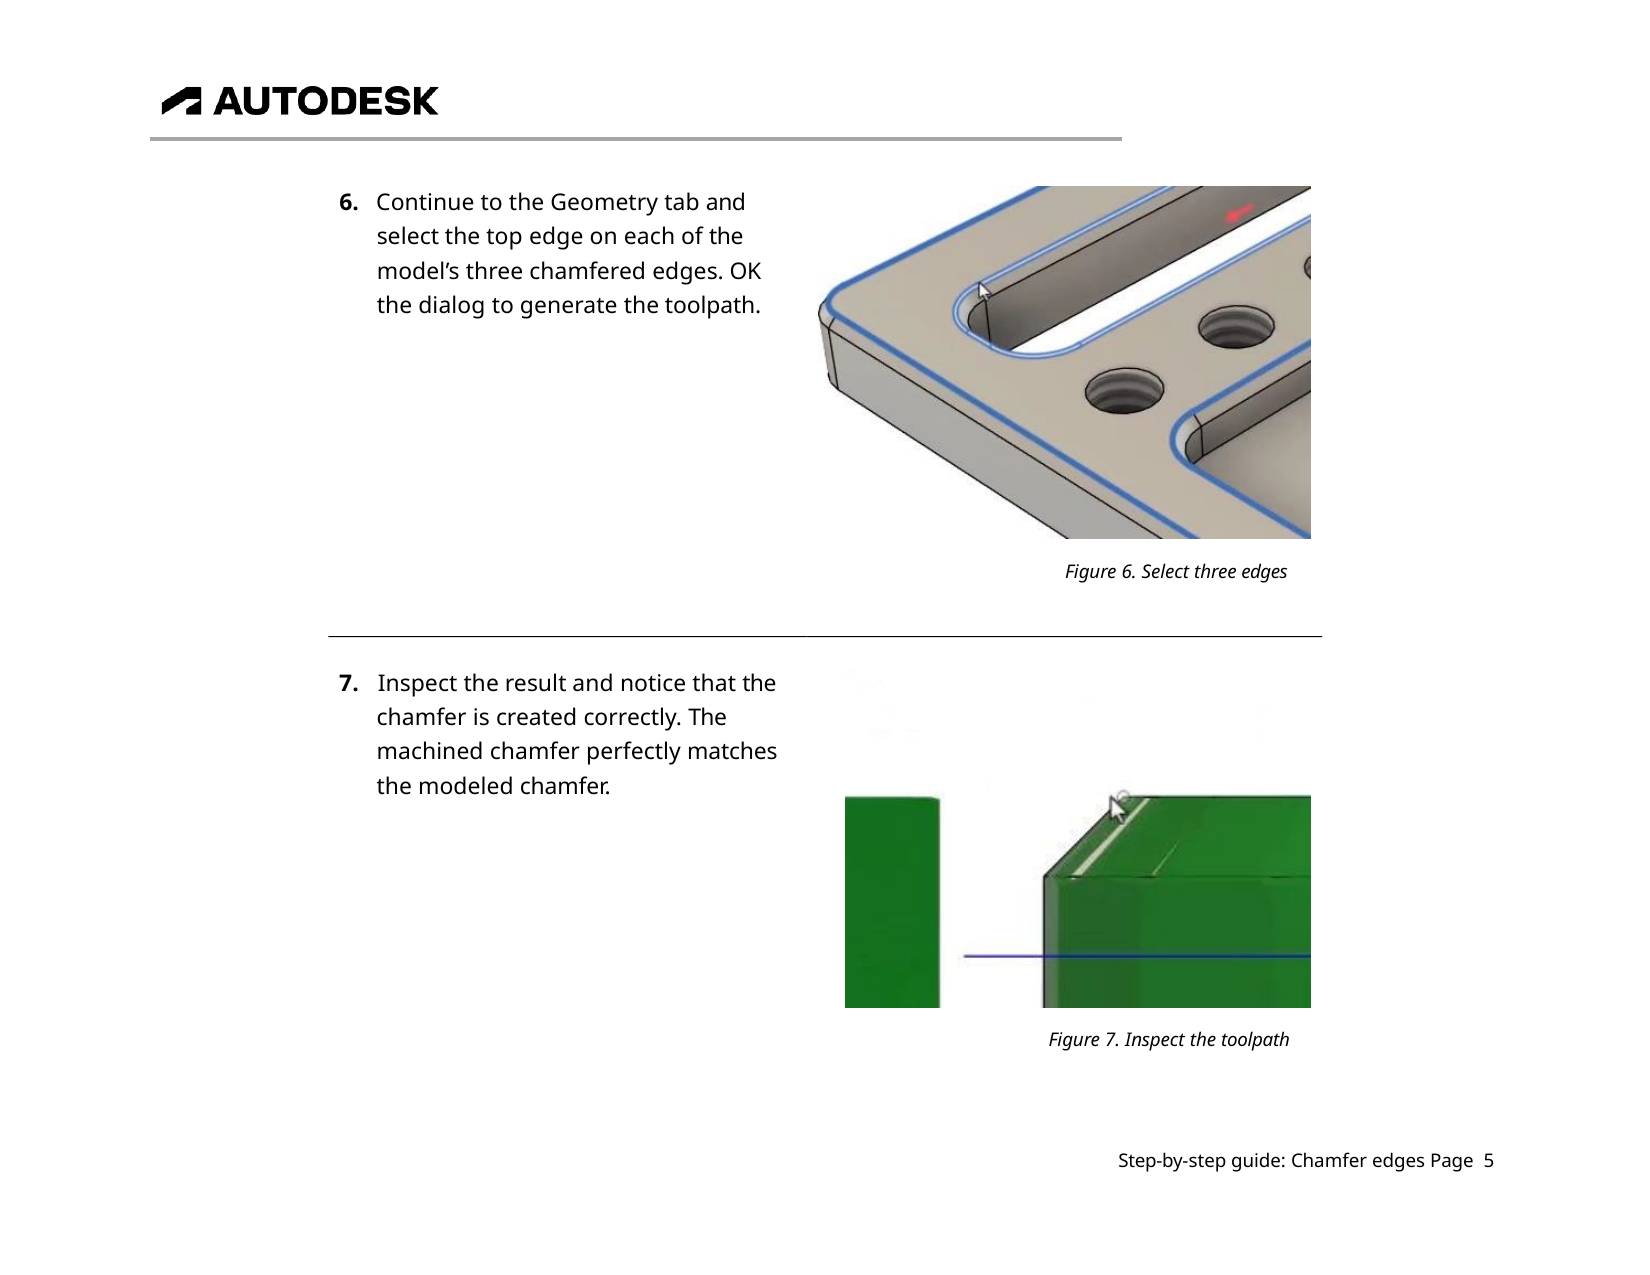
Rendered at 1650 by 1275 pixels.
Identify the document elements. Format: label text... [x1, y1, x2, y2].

text_box Figure 6. Select three edges [1062, 557, 1313, 583]
picture [844, 666, 1311, 1008]
picture [817, 186, 1311, 539]
text_box 7. Inspect the result and notice that the chamfer is created correctly. The machined chamfer perfectly matches the modeled chamfer. [337, 658, 784, 800]
picture [161, 86, 439, 115]
text_box Figure 7. Inspect the toolpath [1046, 1026, 1313, 1051]
text_box 6. Continue to the Geometry tab and select the top edge on each of the model’s three chamfered edges. OK the dialog to generate the toolpath. [337, 178, 765, 318]
slide_number Step-by-step guide: Chamfer edges Page 3 [1116, 1145, 1509, 1275]
